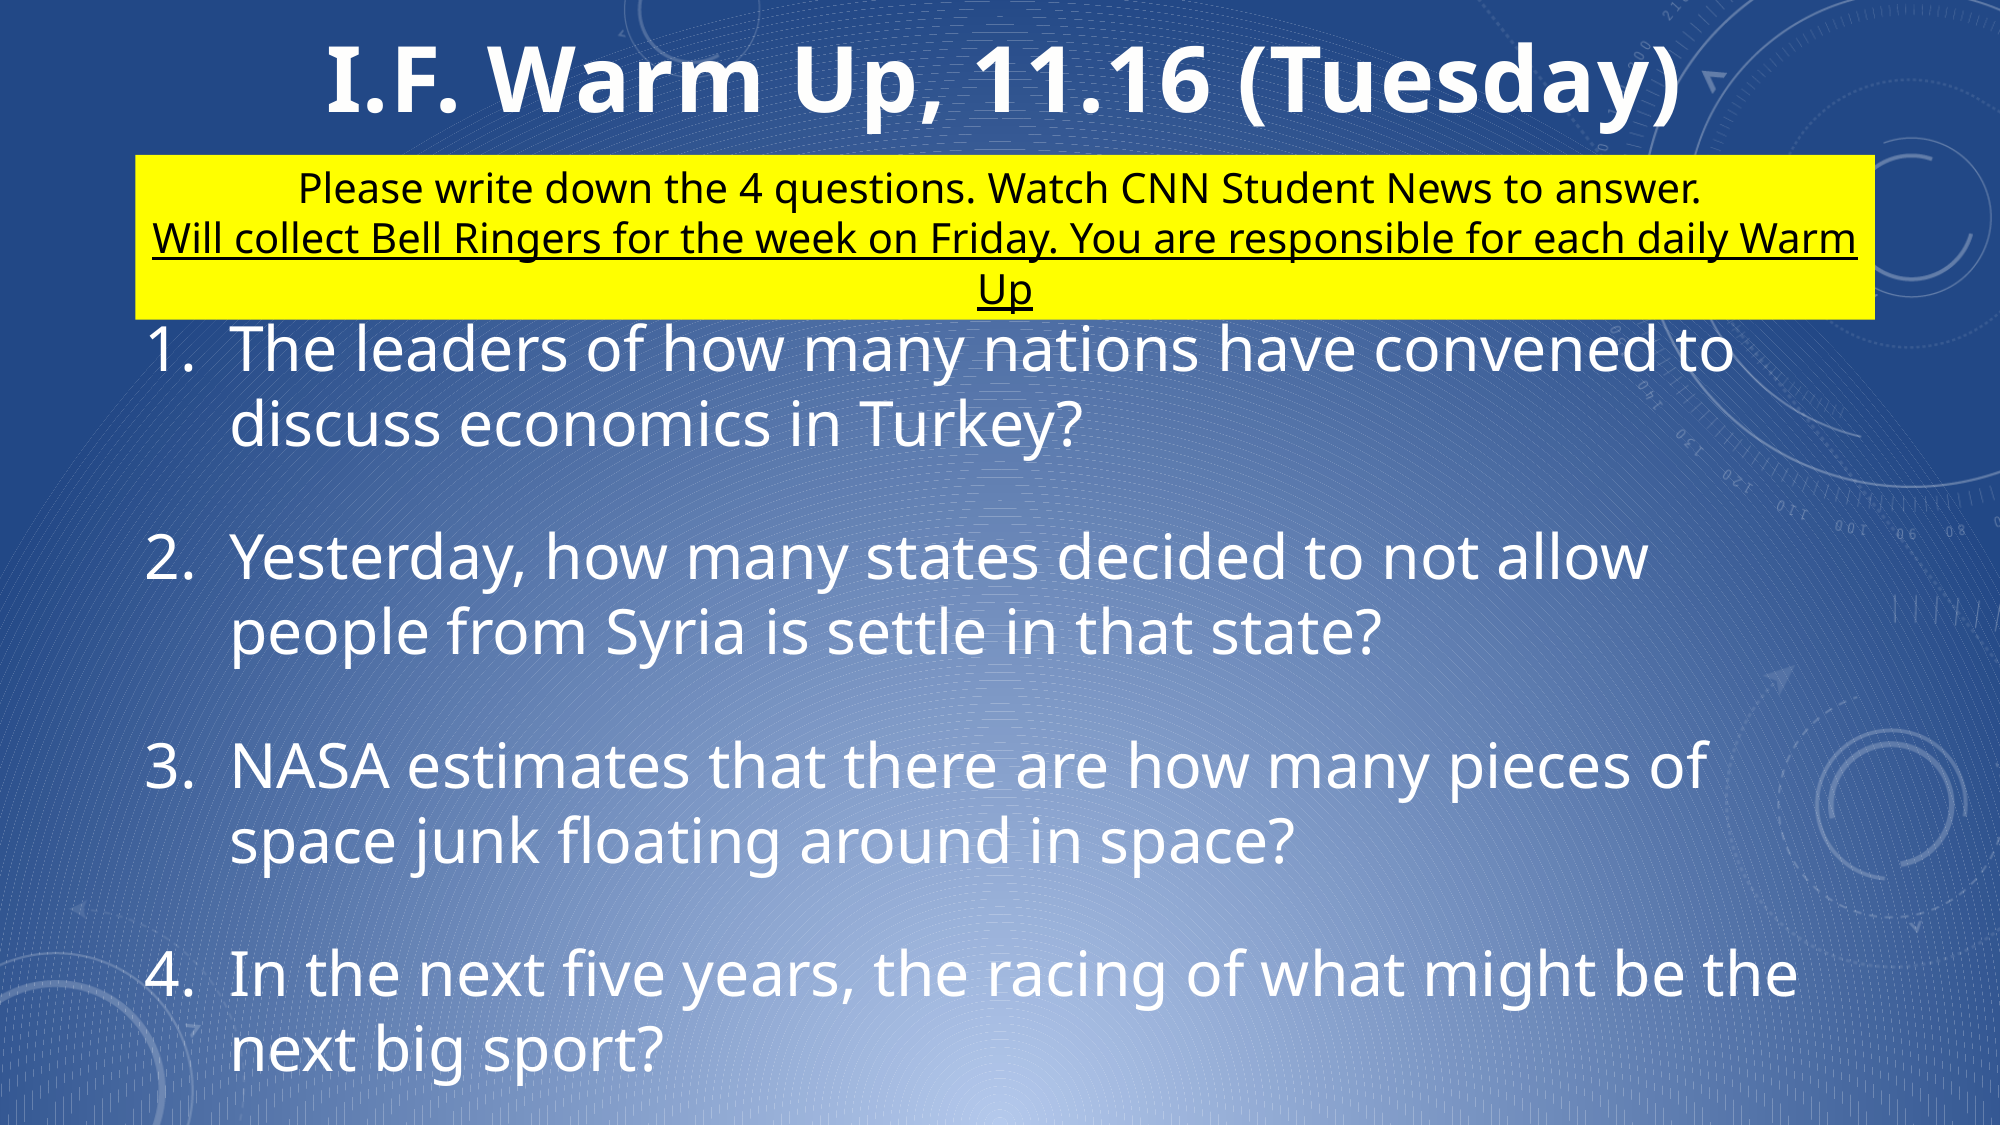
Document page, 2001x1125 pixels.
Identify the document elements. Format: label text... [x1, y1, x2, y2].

picture [0, 0, 2000, 1125]
text_box Please write down the 4 questions. Watch CNN Student News to answer. Will collect Bell Ringers for the week on Friday. You are responsible for each daily Warm Up [135, 154, 1875, 301]
text_box I.F. Warm Up, 11.16 (Tuesday) [135, 13, 1875, 139]
text_box The leaders of how many nations have convened to discuss economics in Turkey? Yesterday, how many states decided to not allow people from Syria is settle in that state? NASA estimates that there are how many pieces of space junk floating around in space? In the next five years, the racing of what might be the next big sport? [67, 301, 1943, 1092]
